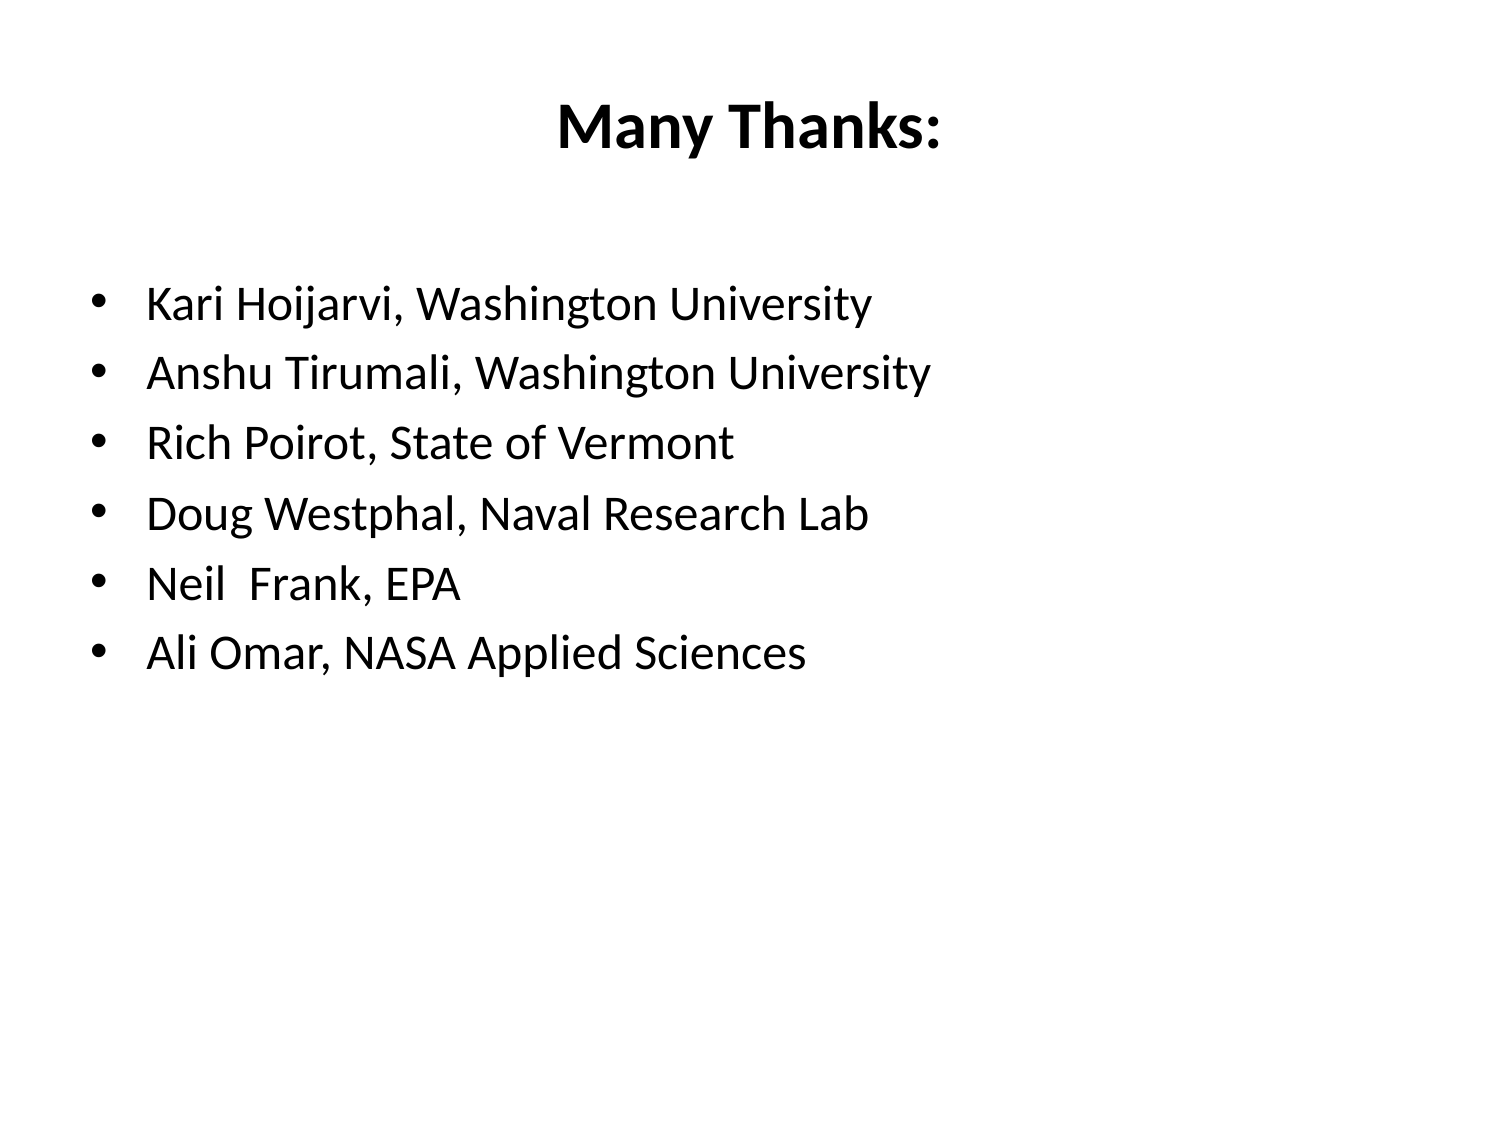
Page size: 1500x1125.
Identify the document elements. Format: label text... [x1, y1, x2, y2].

list Kari Hoijarvi, Washington University Anshu Tirumali, Washington University Rich Poirot, State of Vermont Doug Westphal, Naval Research Lab Neil Frank, EPA Ali Omar, NASA Applied Sciences [75, 262, 1425, 739]
title Many Thanks: [75, 45, 1425, 198]
